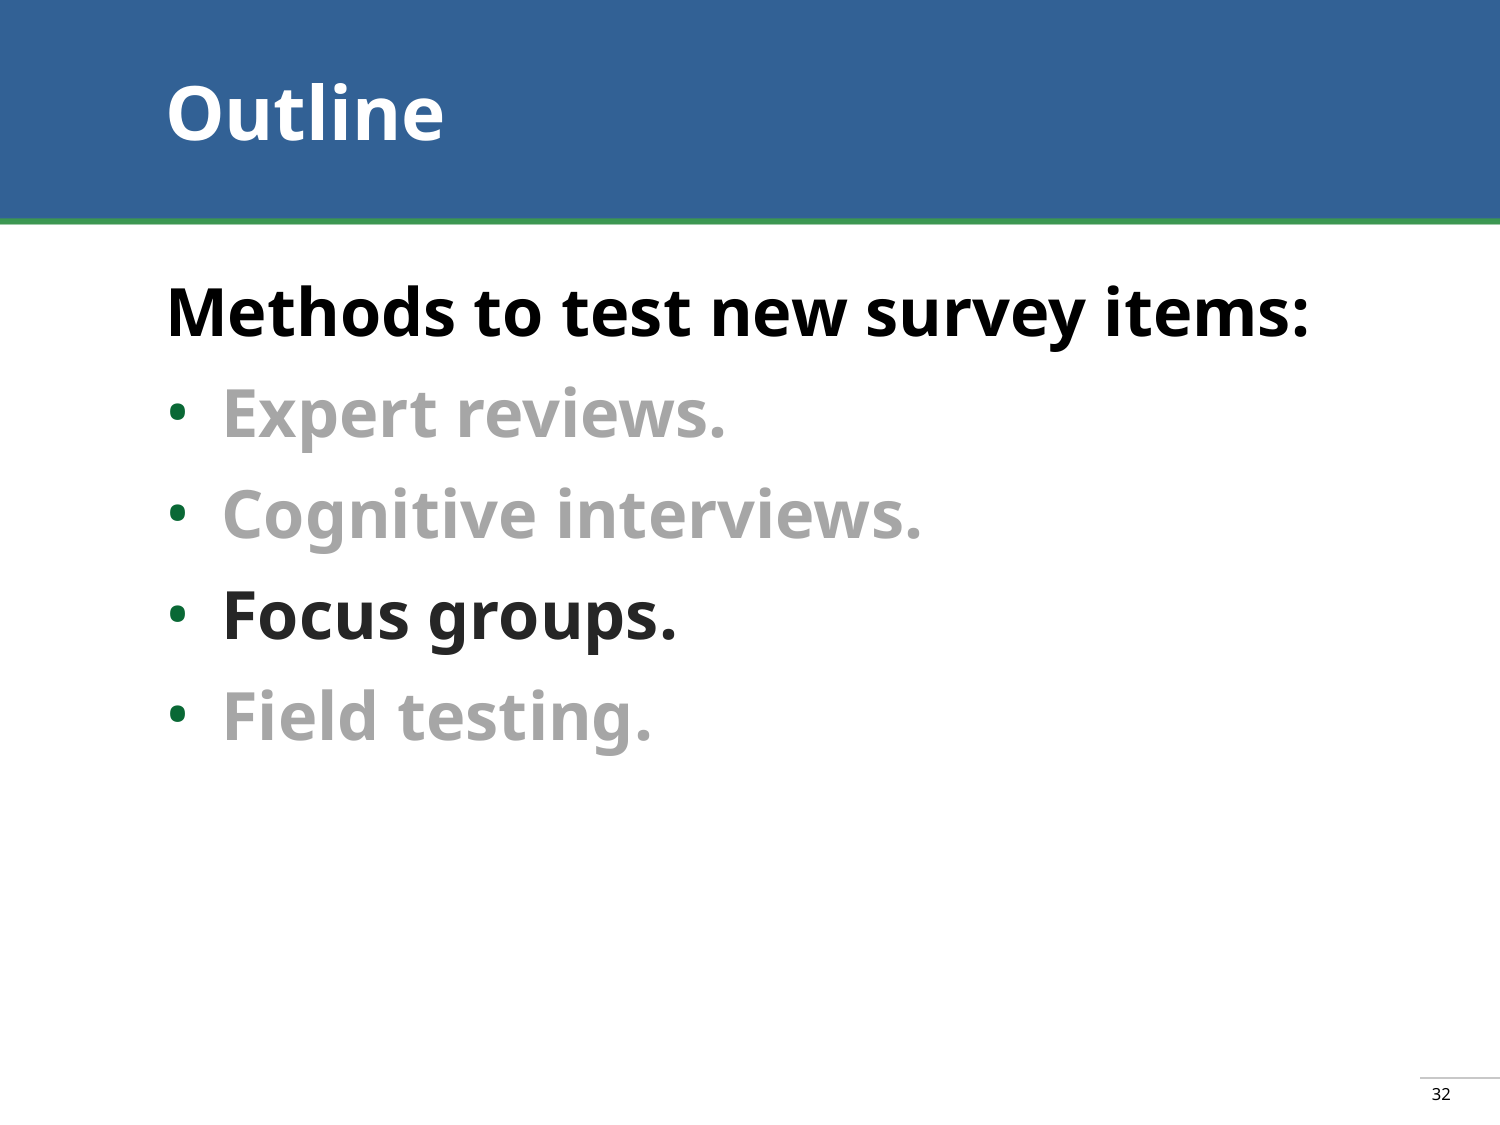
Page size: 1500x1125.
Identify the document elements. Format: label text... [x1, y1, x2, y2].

picture [0, 0, 1500, 1125]
slide_number 32 [1431, 1085, 1458, 1106]
list Methods to test new survey items: Expert reviews. Cognitive interviews. Focus groups. Field testing. [150, 262, 1350, 1005]
title Outline [150, 0, 1350, 221]
